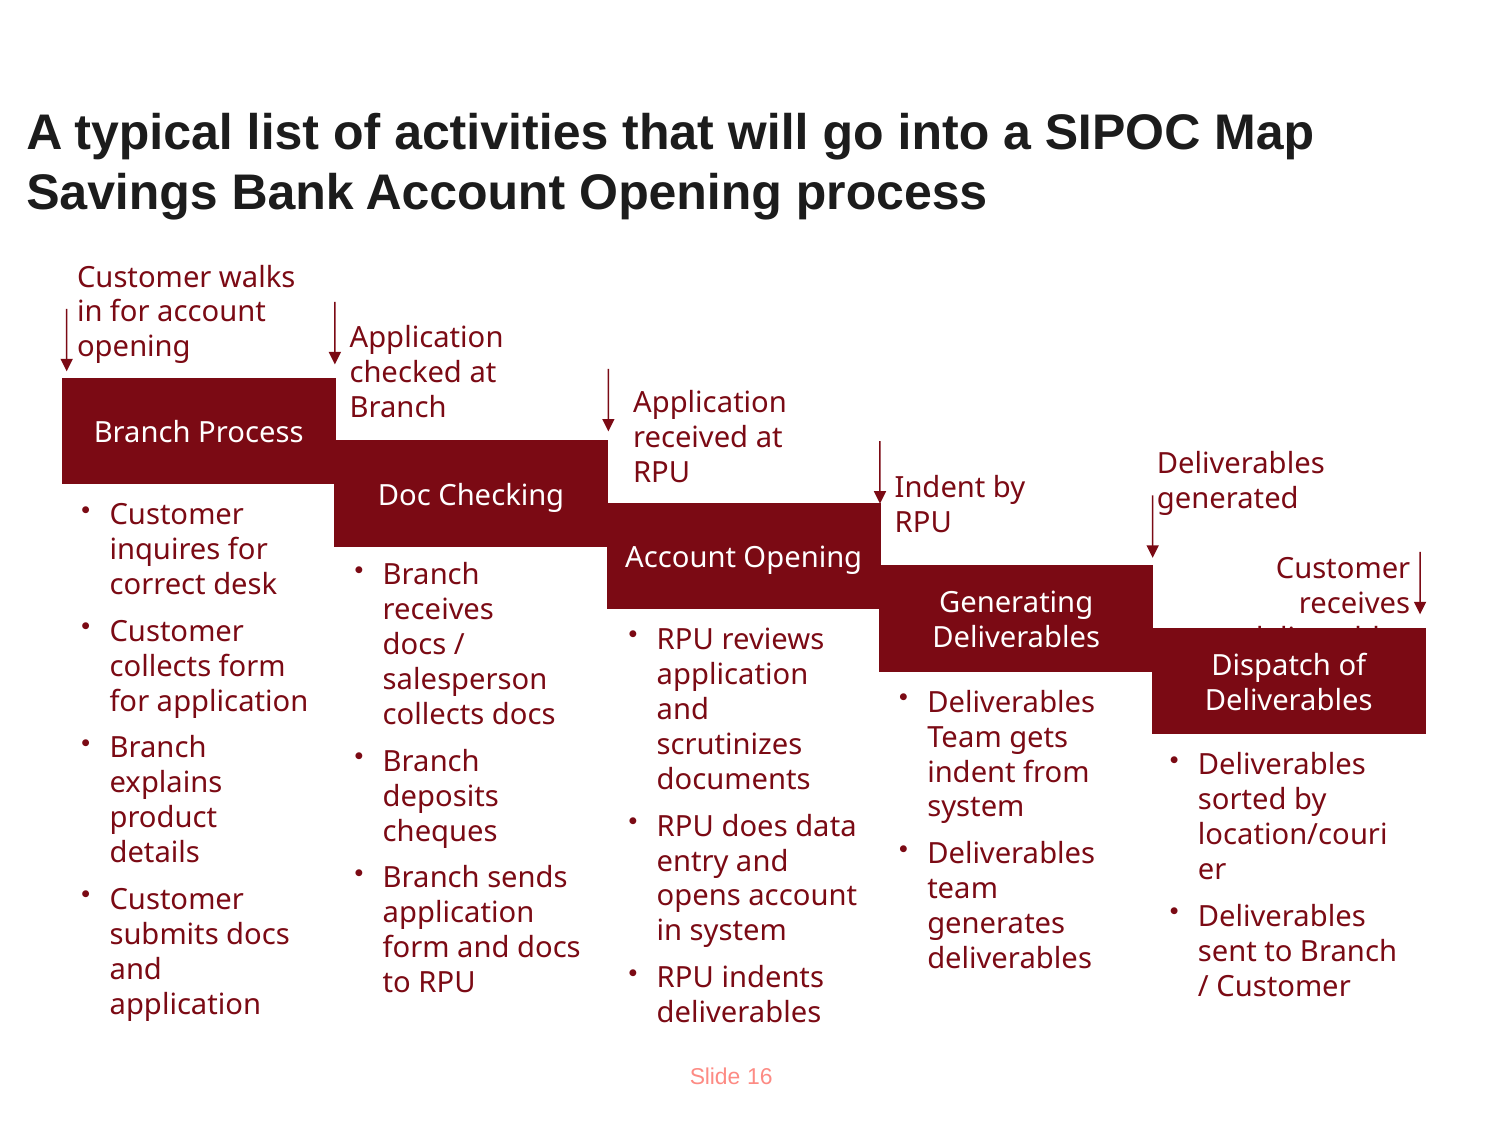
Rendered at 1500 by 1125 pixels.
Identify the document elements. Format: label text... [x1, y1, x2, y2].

text_box Application received at RPU [618, 375, 824, 496]
text_box Deliverables sorted by location/courier Deliverables sent to Branch / Customer [1154, 737, 1414, 1018]
text_box Deliverables generated [1142, 437, 1404, 523]
text_box Branch receives docs / salesperson collects docs Branch deposits cheques Branch sends application form and docs to RPU [339, 548, 599, 968]
text_box Indent by RPU [879, 460, 1085, 546]
text_box [873, 491, 879, 502]
text_box Customer inquires for correct desk Customer collects form for application Branch explains product details Customer submits docs and application [66, 488, 326, 954]
text_box Branch Process [62, 378, 335, 484]
title A typical list of activities that will go into a SIPOC Map Savings Bank Account Opening process [26, 99, 1472, 224]
text_box Application checked at Branch [334, 310, 569, 431]
text_box Dispatch of Deliverables [1152, 662, 1425, 734]
text_box Customer receives deliverables [1152, 542, 1425, 662]
text_box [1146, 545, 1152, 557]
text_box Account Opening [607, 503, 880, 609]
text_box Generating Deliverables [879, 566, 1152, 672]
text_box [328, 351, 334, 363]
text_box Deliverables Team gets indent from system Deliverables team generates deliverables [884, 675, 1144, 1002]
text_box Customer walks in for account opening [62, 250, 326, 371]
text_box RPU reviews application and scrutinizes documents RPU does data entry and opens account in system RPU indents deliverables [613, 612, 873, 986]
text_box Doc Checking [334, 441, 608, 547]
text_box [602, 368, 615, 432]
